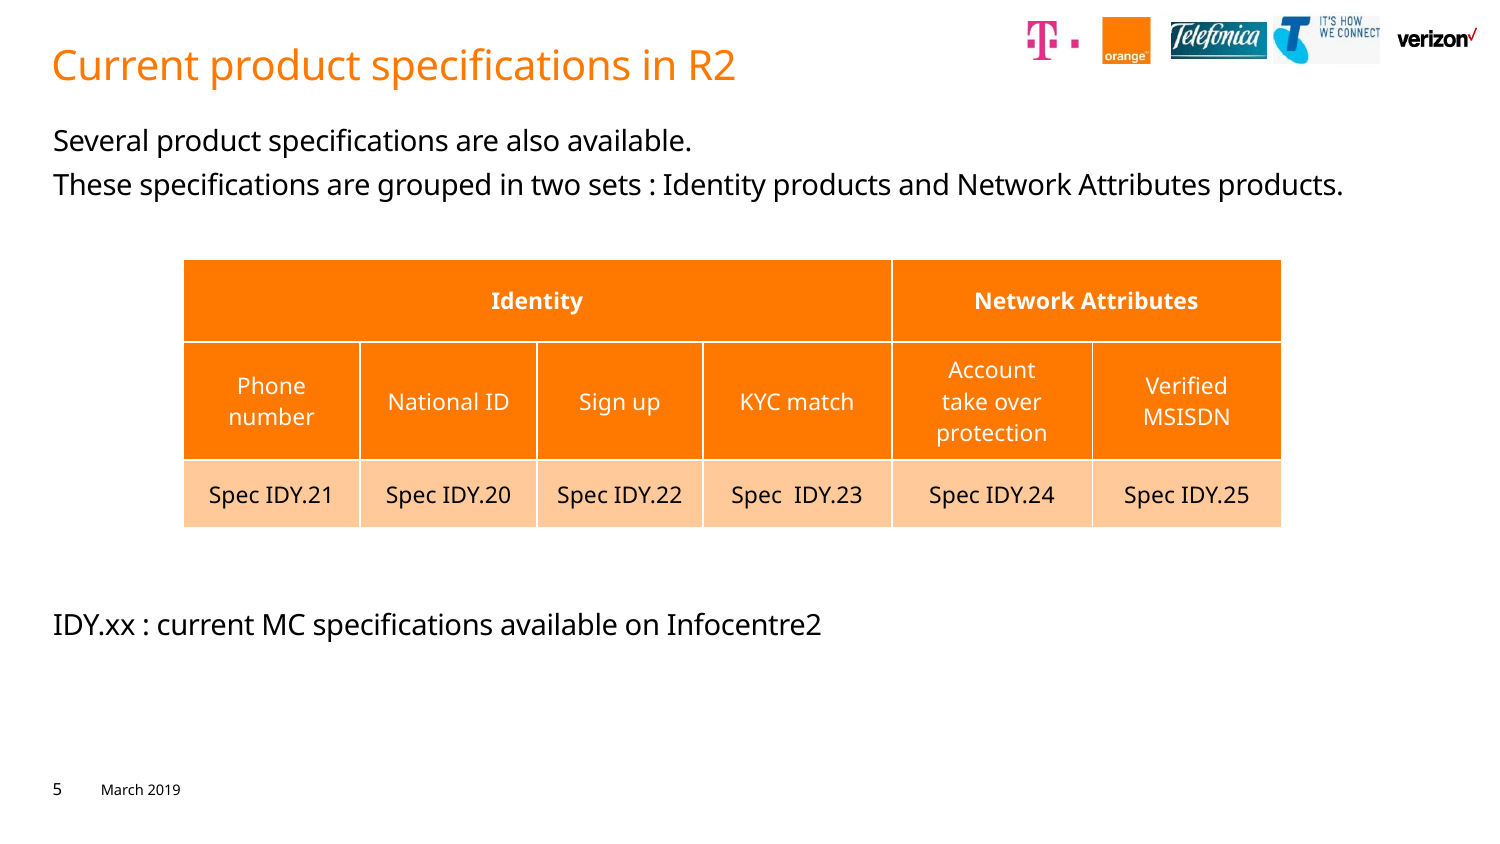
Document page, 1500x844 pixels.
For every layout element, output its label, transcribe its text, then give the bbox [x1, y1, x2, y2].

table_cell Sign up [538, 343, 702, 459]
table_cell Spec IDY.23 [704, 461, 891, 527]
table_cell Spec IDY.24 [893, 461, 1092, 527]
picture [1026, 12, 1267, 43]
table_header Network Attributes [893, 260, 1281, 341]
title Current product specifications in R2 [51, 43, 1449, 115]
table_cell National ID [361, 343, 536, 459]
table_cell Phone number [184, 343, 359, 459]
list Several product specifications are also available. These specifications are grouped in two sets : Identity products and Network Attributes products. IDY.xx : current MC specifications available on Infocentre2 [53, 126, 1450, 718]
table_cell Verified MSISDN [1093, 343, 1281, 459]
table_cell Spec IDY.21 [184, 461, 359, 527]
table_cell Account take over protection [893, 343, 1092, 459]
table_cell Spec IDY.25 [1093, 461, 1281, 527]
table_cell Spec IDY.20 [361, 461, 536, 527]
picture [1273, 12, 1380, 43]
table_cell Spec IDY.22 [538, 461, 702, 527]
table_header Identity [184, 260, 891, 341]
picture [1385, 8, 1490, 72]
table_cell KYC match [704, 343, 891, 459]
